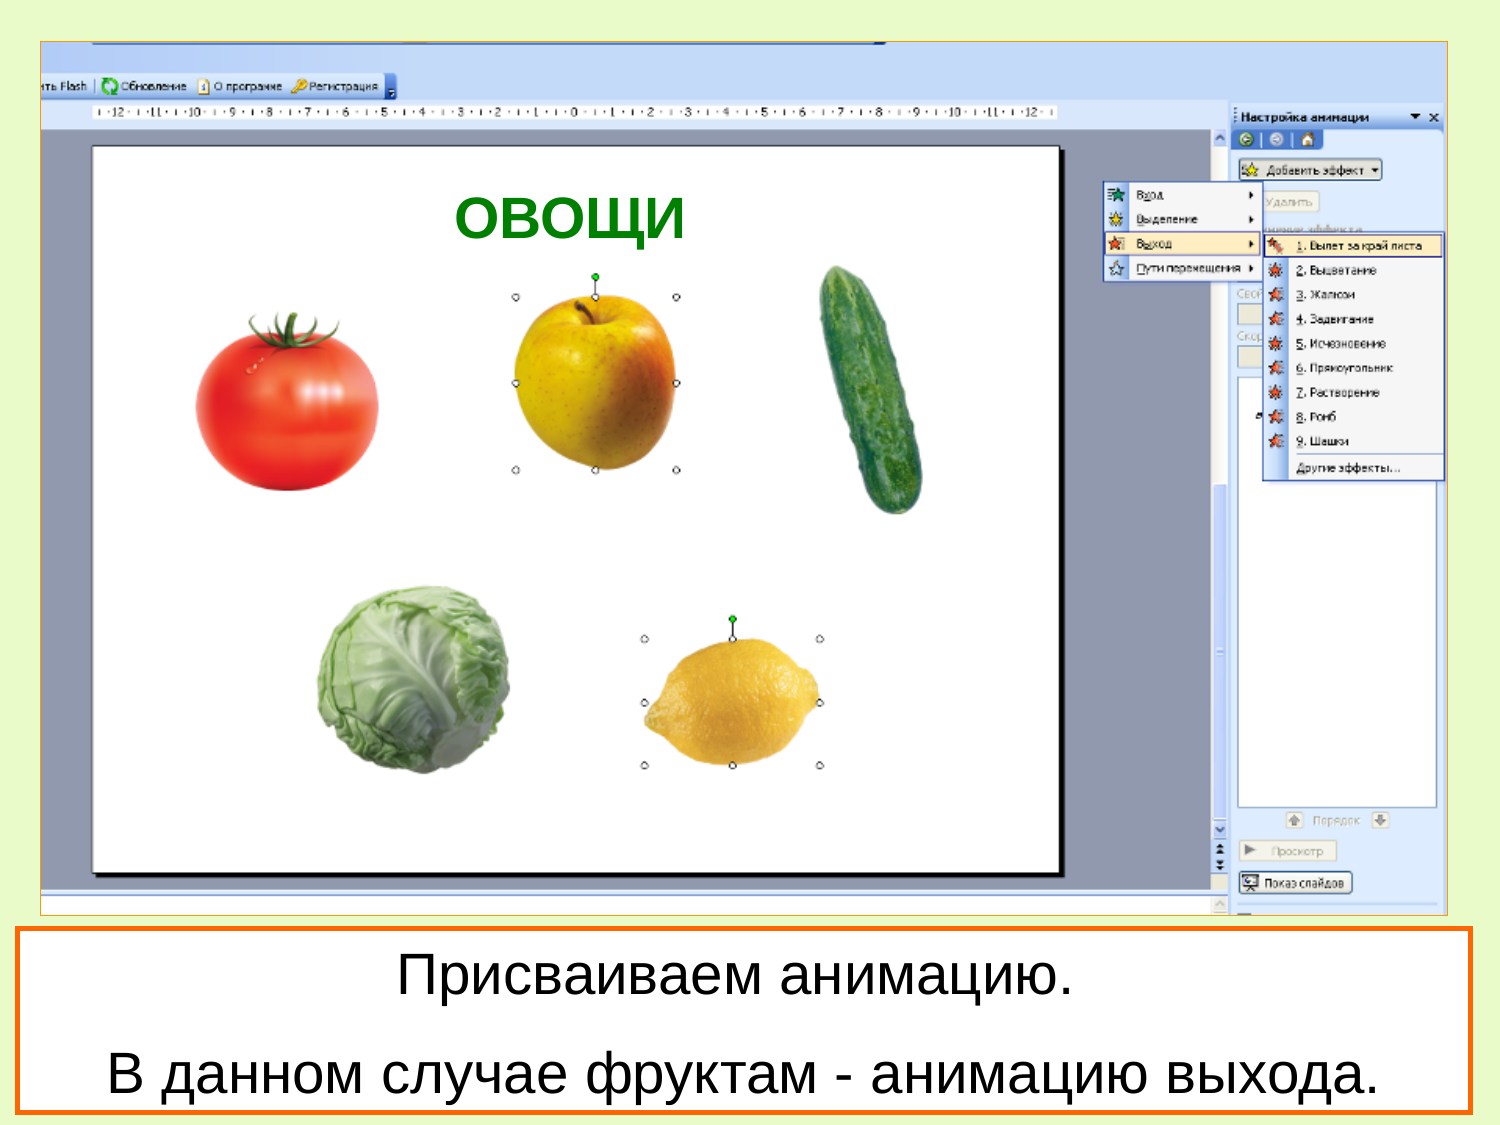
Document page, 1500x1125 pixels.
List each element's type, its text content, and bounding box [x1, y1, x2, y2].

text_box Присваиваем анимацию. В данном случае фруктам - анимацию выхода. [17, 928, 1471, 1113]
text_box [41, 42, 1447, 915]
